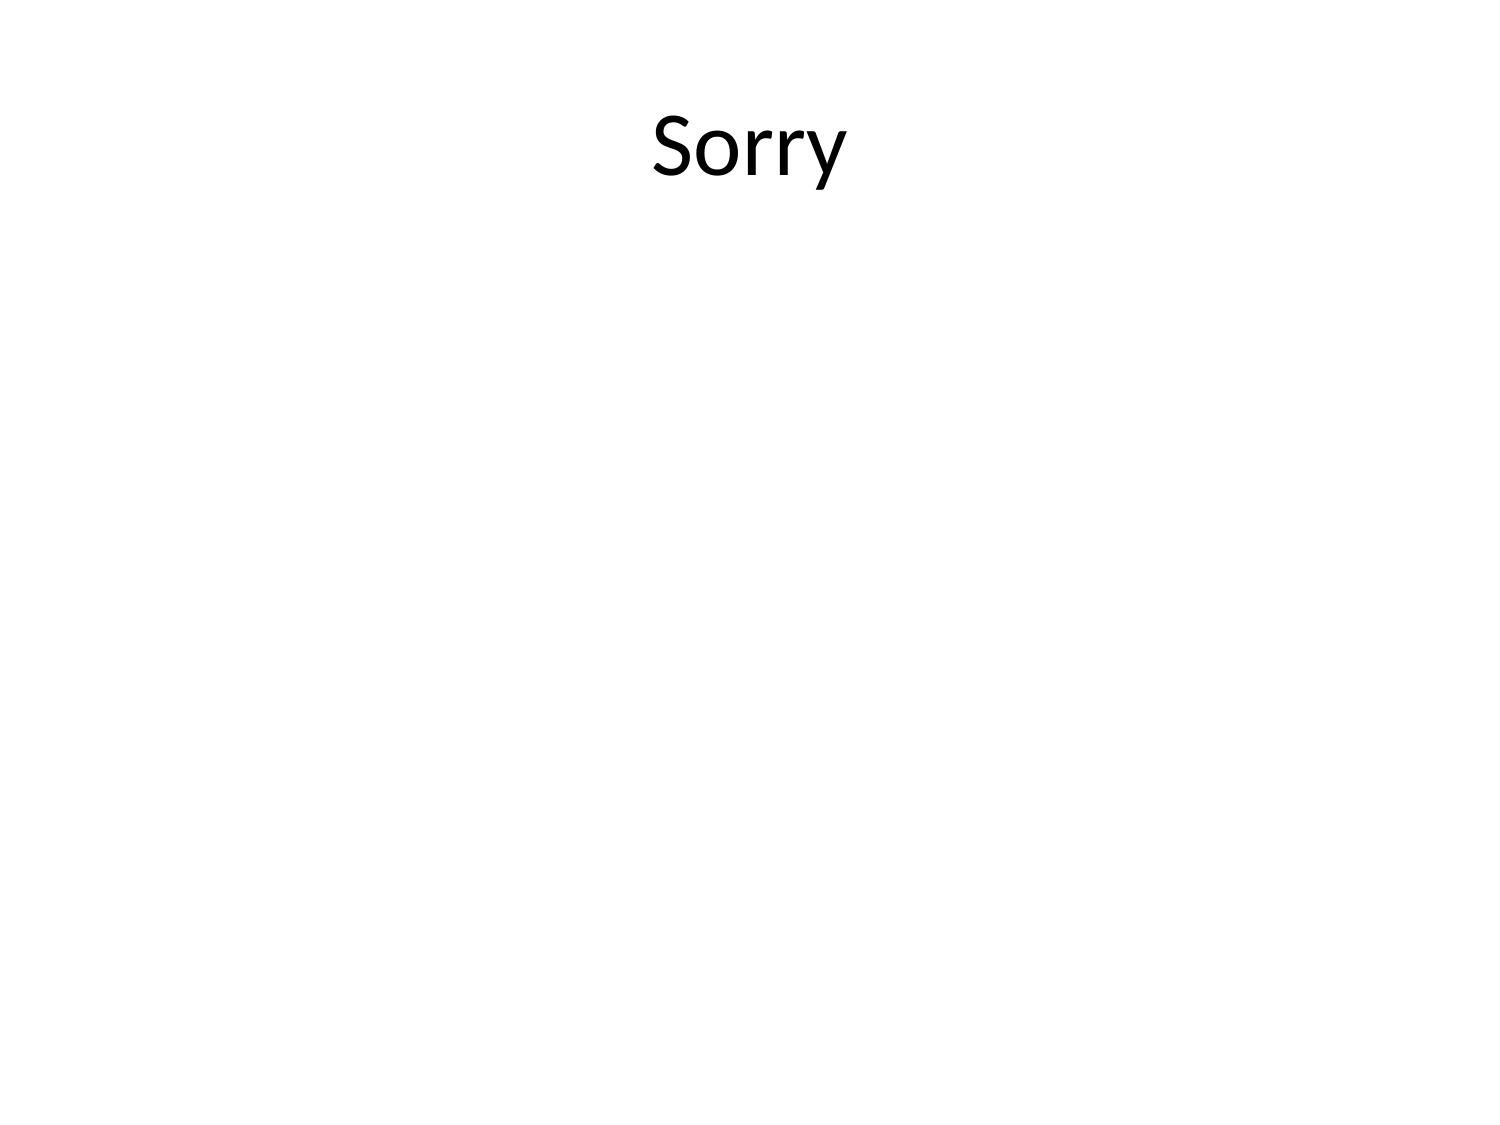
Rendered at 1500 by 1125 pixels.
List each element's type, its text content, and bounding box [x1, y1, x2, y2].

title Sorry [75, 45, 1425, 233]
